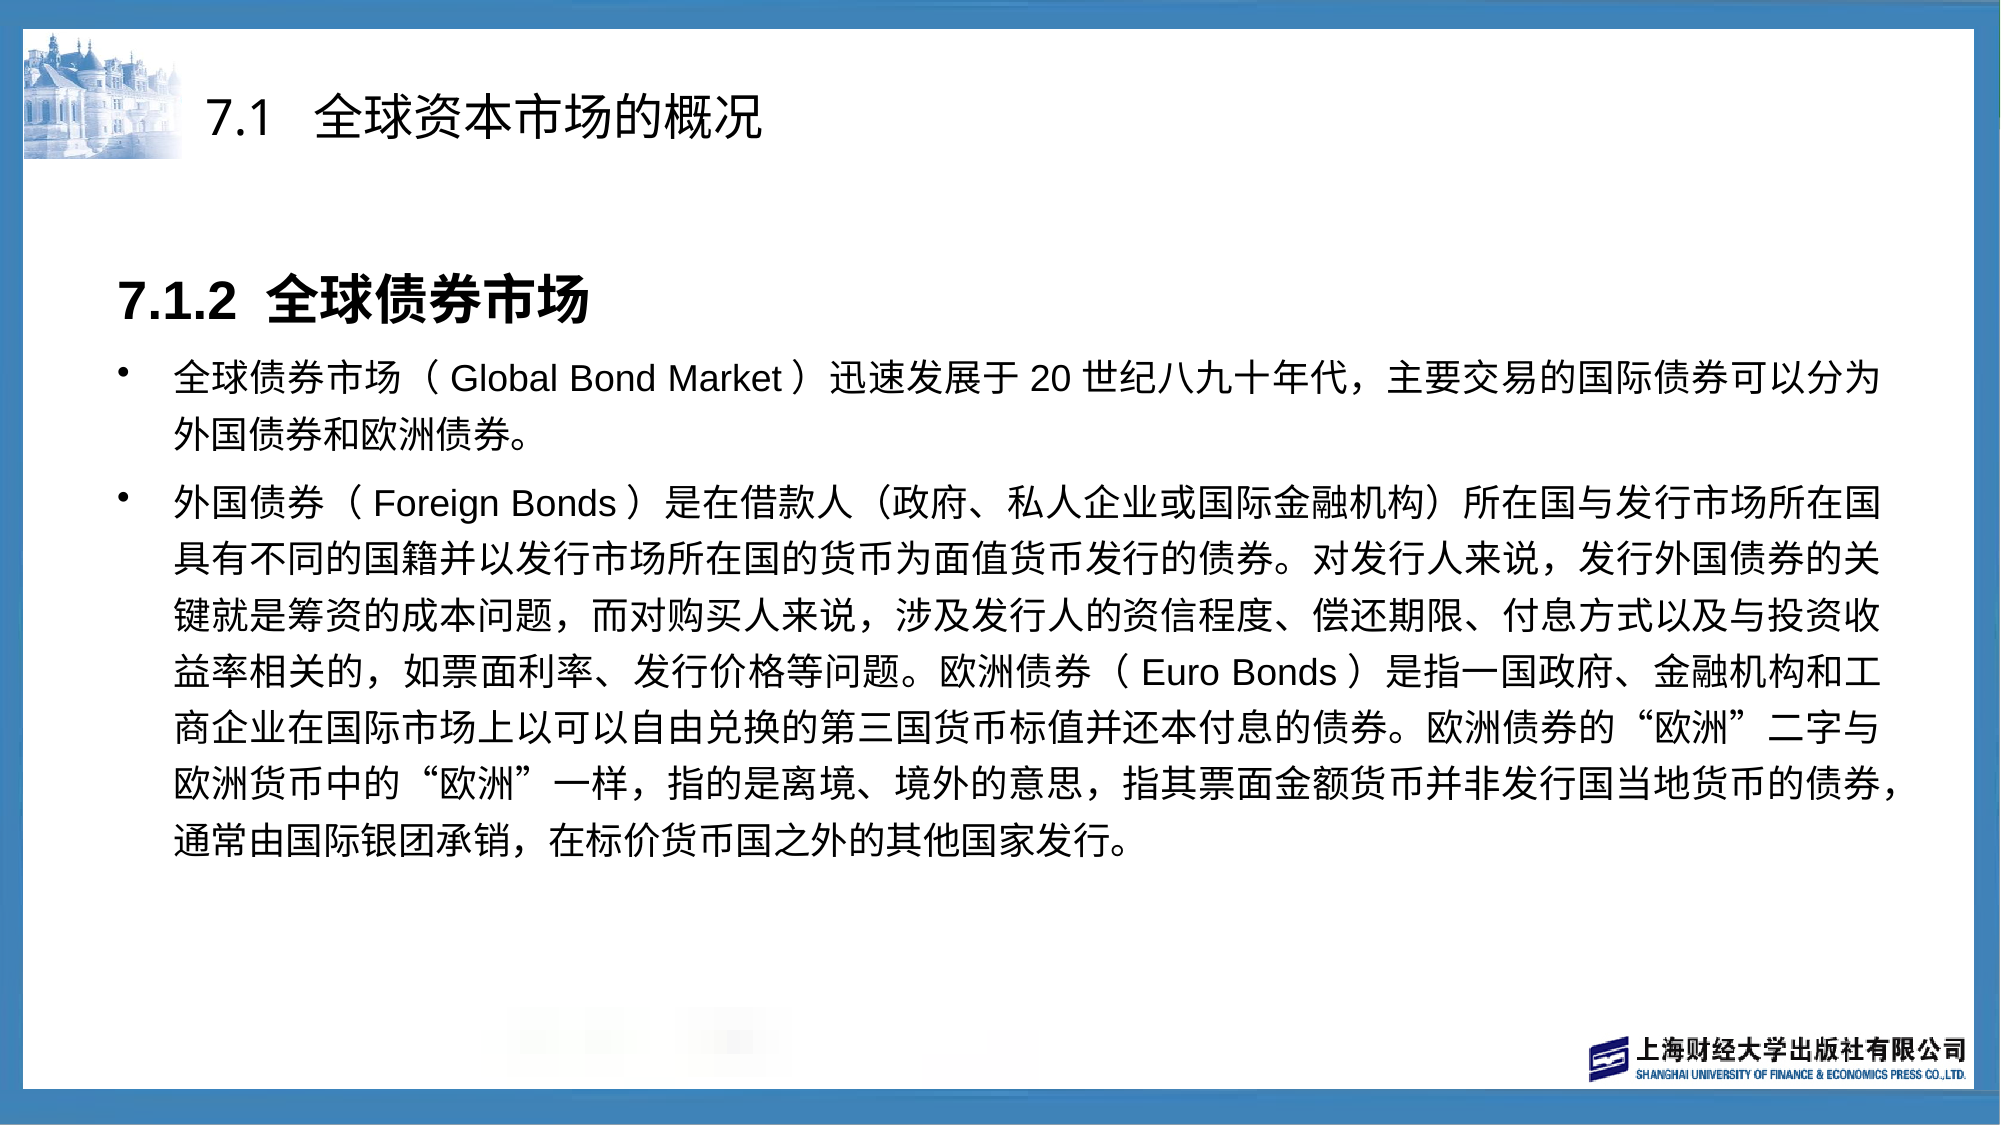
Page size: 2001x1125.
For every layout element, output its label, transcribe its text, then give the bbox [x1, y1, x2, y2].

title 7.1 全球资本市场的概况 [190, 64, 1547, 168]
list 7.1.2 全球债券市场 全球债券市场（Global Bond Market）迅速发展于20世纪八九十年代，主要交易的国际债券可以分为外国债券和欧洲债券。 外国债券（Foreign Bonds）是在借款人（政府、私人企业或国际金融机构）所在国与发行市场所在国具有不同的国籍并以发行市场所在国的货币为面值货币发行的债券。对发行人来说，发行外国债券的关键就是筹资的成本问题，而对购买人来说，涉及发行人的资信程度、偿还期限、付息方式以及与投资收益率相关的，如票面利率、发行价格等问题。欧洲债券（Euro Bonds）是指一国政府、金融机构和工商企业在国际市场上以可以自由兑换的第三国货币标值并还本付息的债券。欧洲债券的“欧洲”二字与欧洲货币中的“欧洲”一样，指的是离境、境外的意思，指其票面金额货币并非发行国当地货币的债券，通常由国际银团承销，在标价货币国之外的其他国家发行。 [102, 241, 1898, 1065]
picture [0, 0, 2001, 1125]
